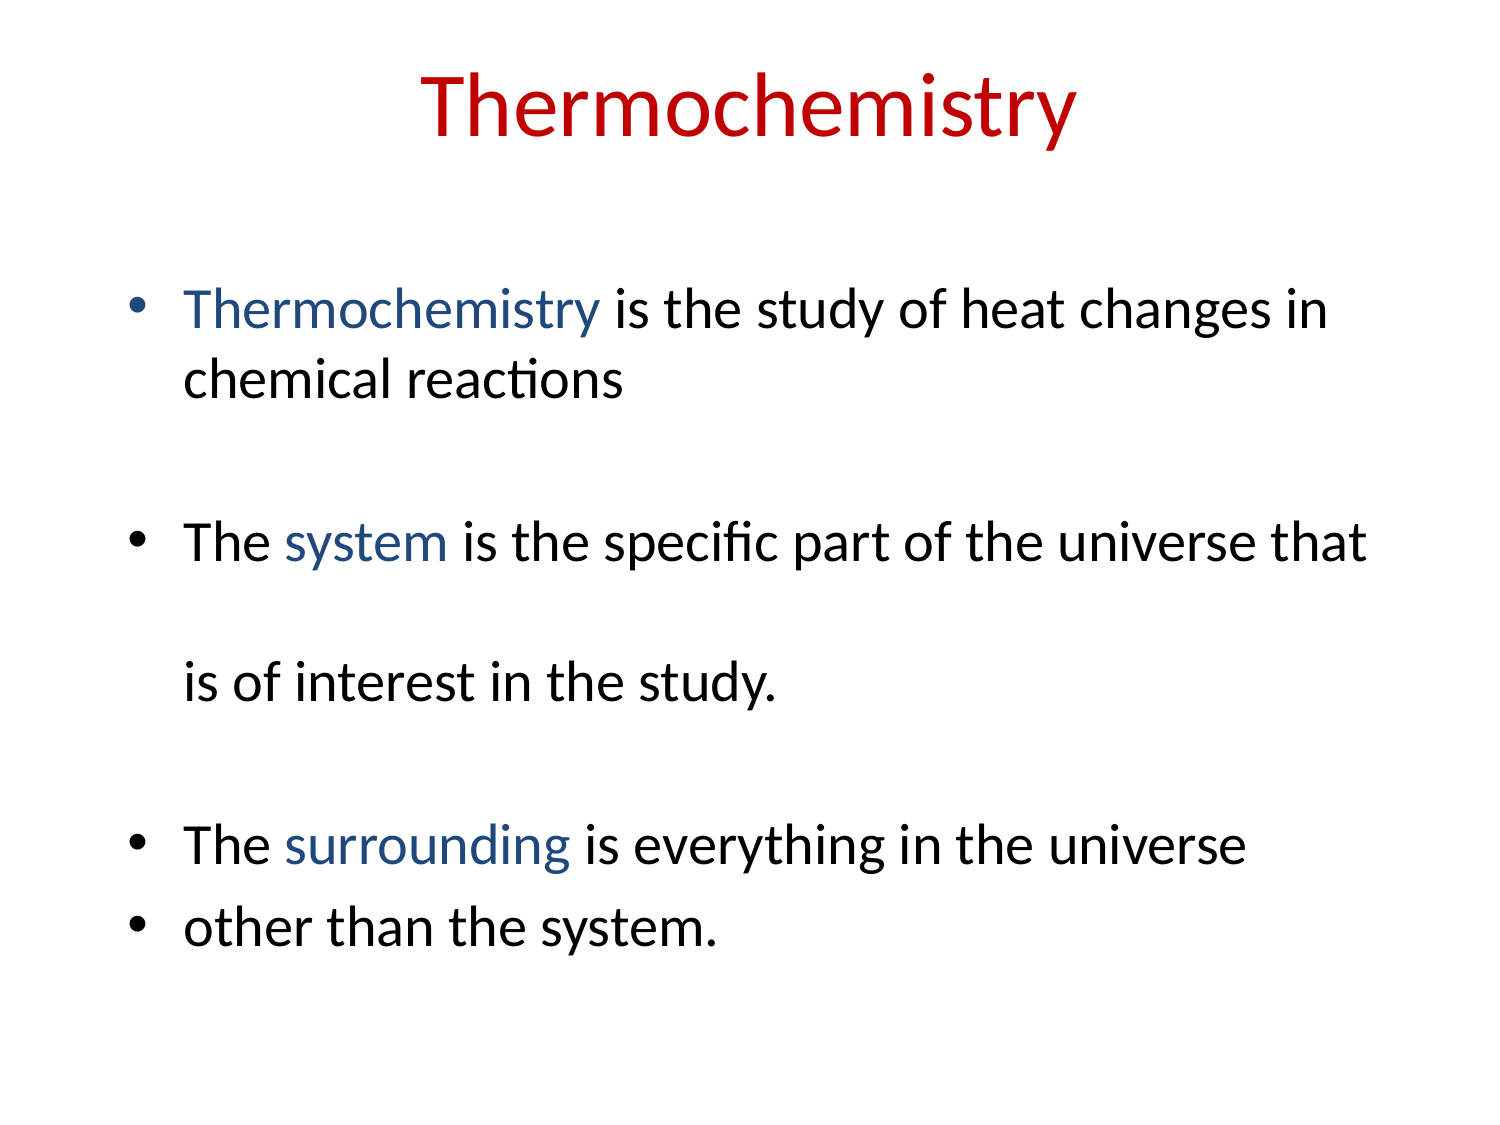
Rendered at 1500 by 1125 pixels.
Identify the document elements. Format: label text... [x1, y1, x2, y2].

text_box Thermochemistry [112, 37, 1388, 225]
text_box Thermochemistry is the study of heat changes in chemical reactions The system is the specific part of the universe that is of interest in the study. The surrounding is everything in the universe other than the system. [112, 262, 1388, 913]
